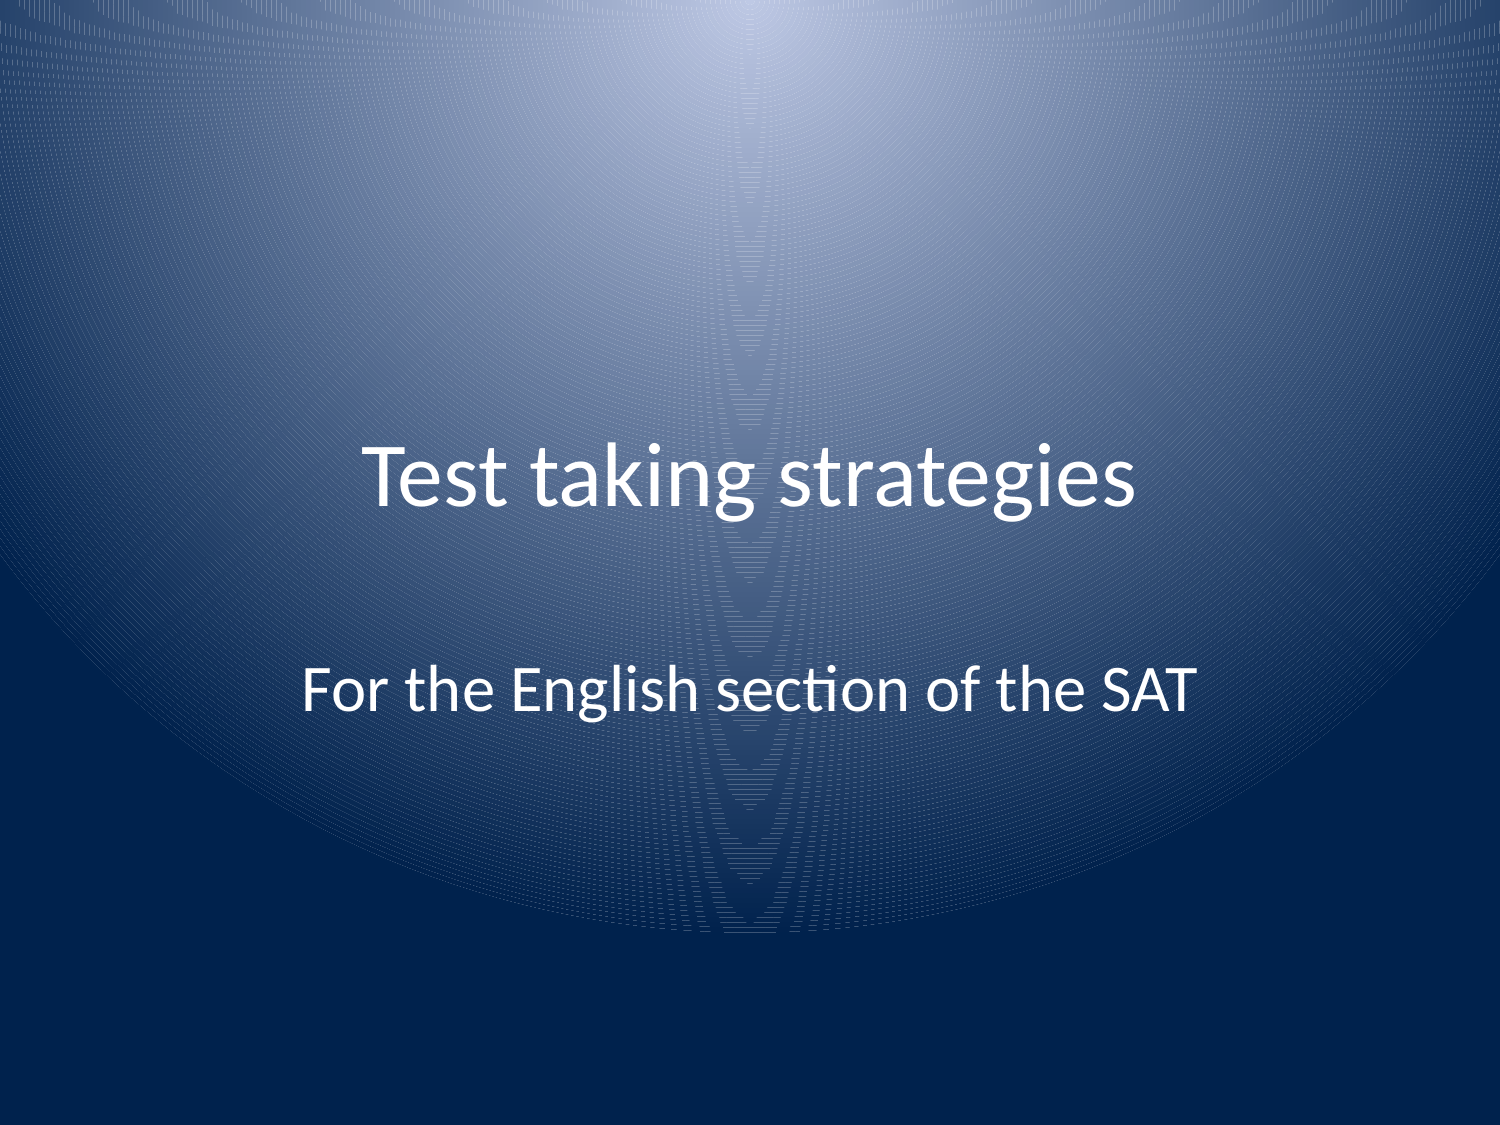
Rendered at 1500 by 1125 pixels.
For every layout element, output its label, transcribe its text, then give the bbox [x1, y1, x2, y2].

subtitle For the English section of the SAT [225, 637, 1275, 925]
title Test taking strategies [112, 349, 1388, 591]
